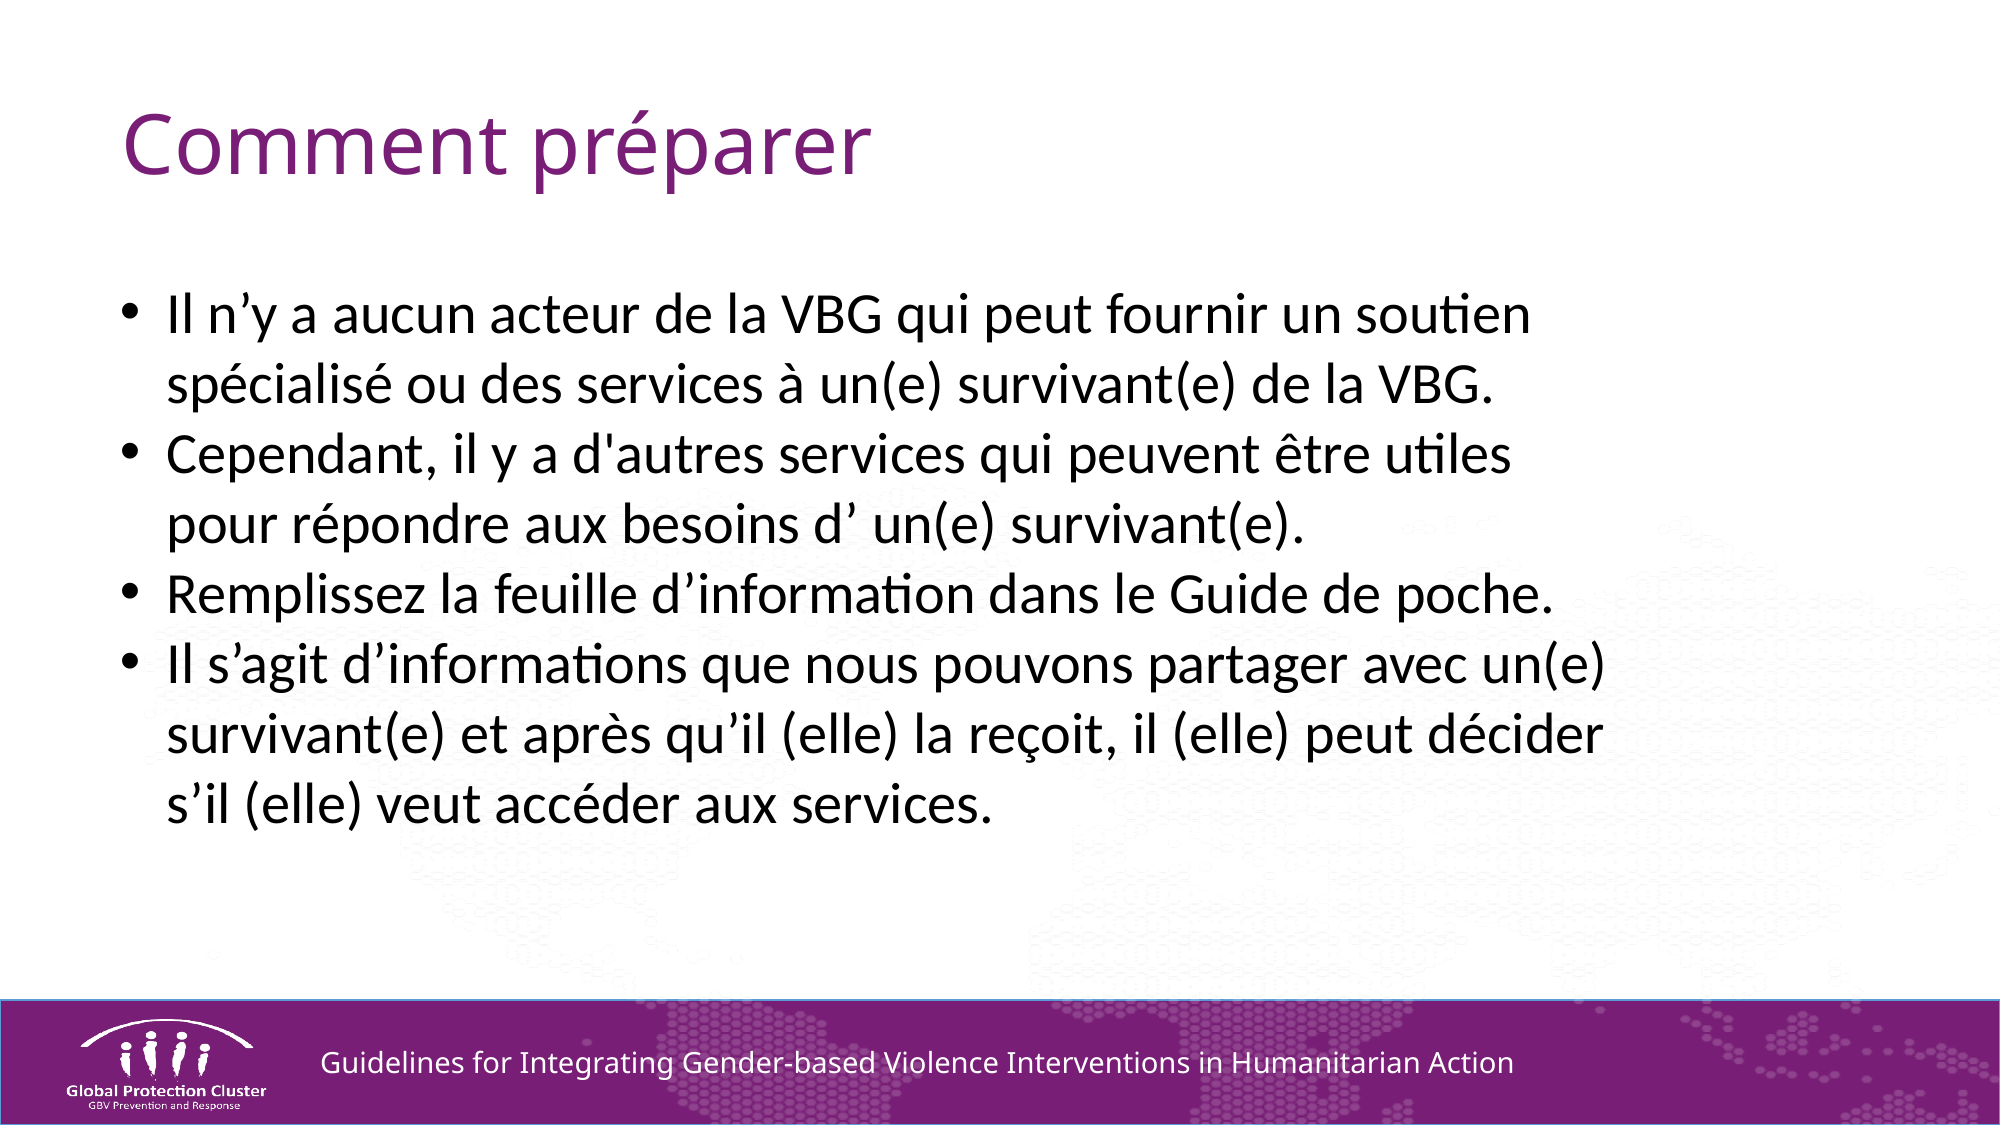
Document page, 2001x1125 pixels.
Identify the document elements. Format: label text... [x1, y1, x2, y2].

title Comment préparer [106, 94, 1350, 228]
text_box Il n’y a aucun acteur de la VBG qui peut fournir un soutien spécialisé ou des services à un(e) survivant(e) de la VBG. Cependant, il y a d'autres services qui peuvent être utiles pour répondre aux besoins d’ un(e) survivant(e). Remplissez la feuille d’information dans le Guide de poche. Il s’agit d’informations que nous pouvons partager avec un(e) survivant(e) et après qu’il (elle) la reçoit, il (elle) peut décider s’il (elle) veut accéder aux services. [104, 267, 1635, 843]
picture [56, 254, 2001, 1125]
